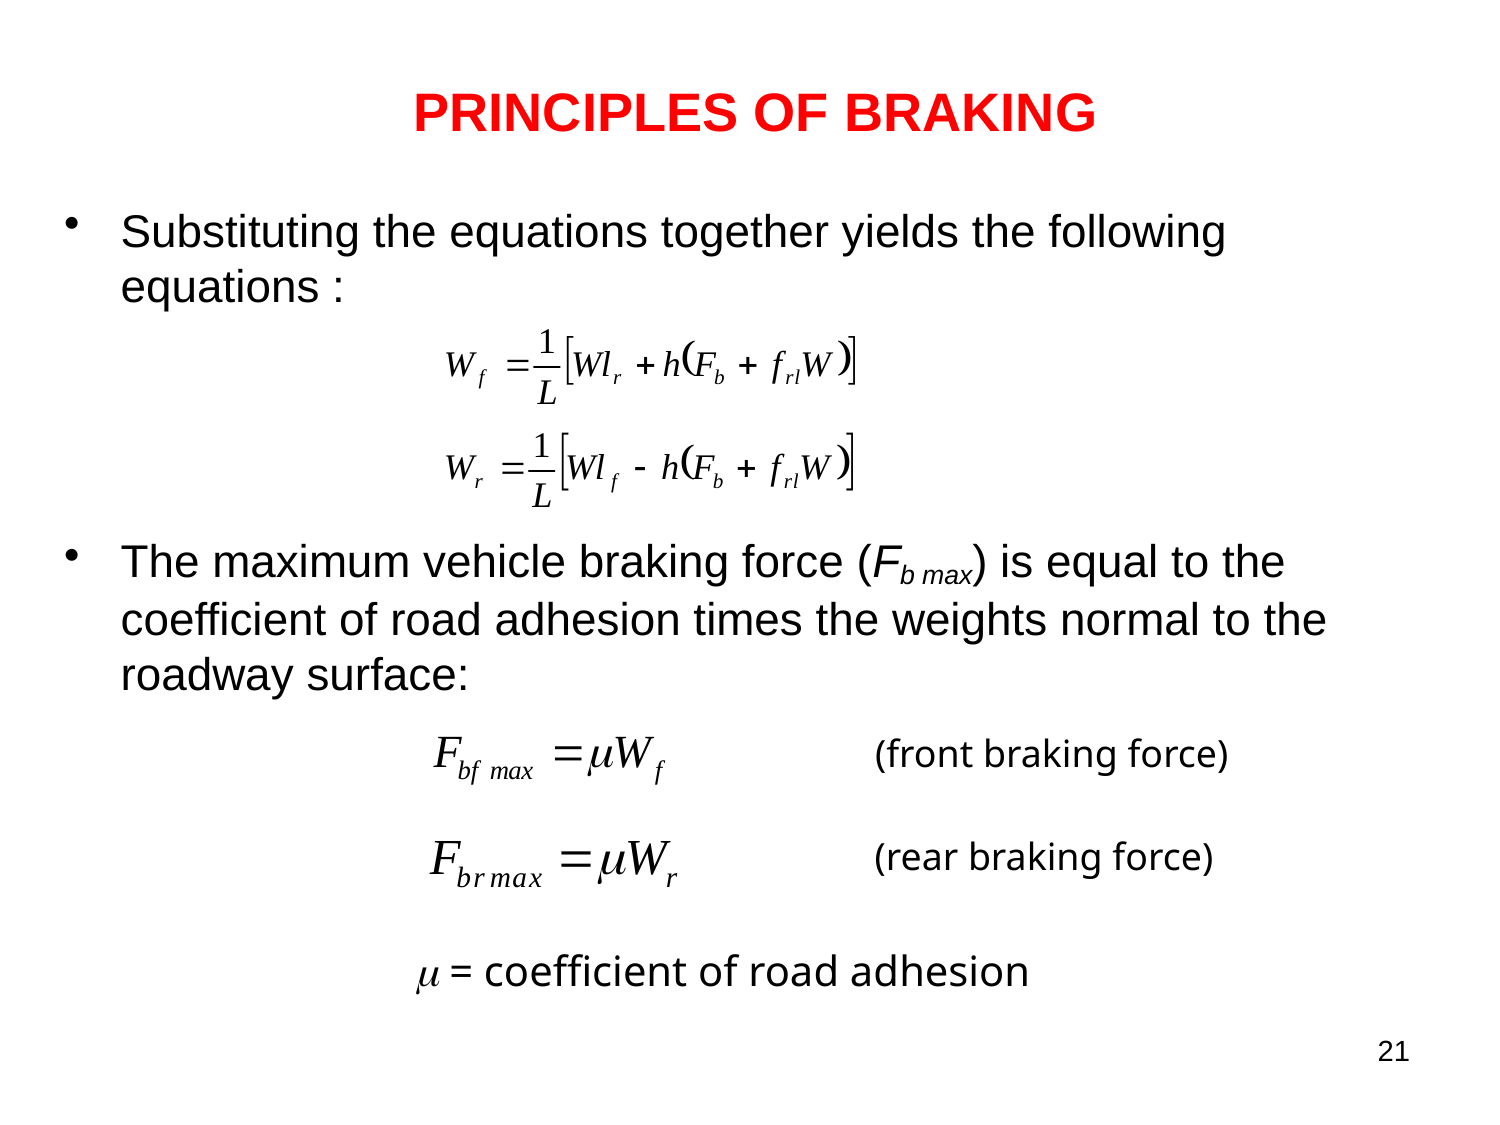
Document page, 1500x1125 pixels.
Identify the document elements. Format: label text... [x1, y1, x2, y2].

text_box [441, 422, 861, 516]
text_box Substituting the equations together yields the following equations : The maximum vehicle braking force (Fb max) is equal to the coefficient of road adhesion times the weights normal to the roadway surface: [49, 194, 1441, 377]
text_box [420, 823, 690, 900]
title PRINCIPLES OF BRAKING [41, 42, 1471, 177]
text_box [424, 721, 678, 795]
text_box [441, 318, 861, 413]
text_box (front braking force) [860, 723, 1292, 783]
text_box 21 [1074, 1024, 1425, 1103]
text_box  = coefficient of road adhesion [399, 937, 1188, 1003]
text_box (rear braking force) [859, 825, 1328, 886]
